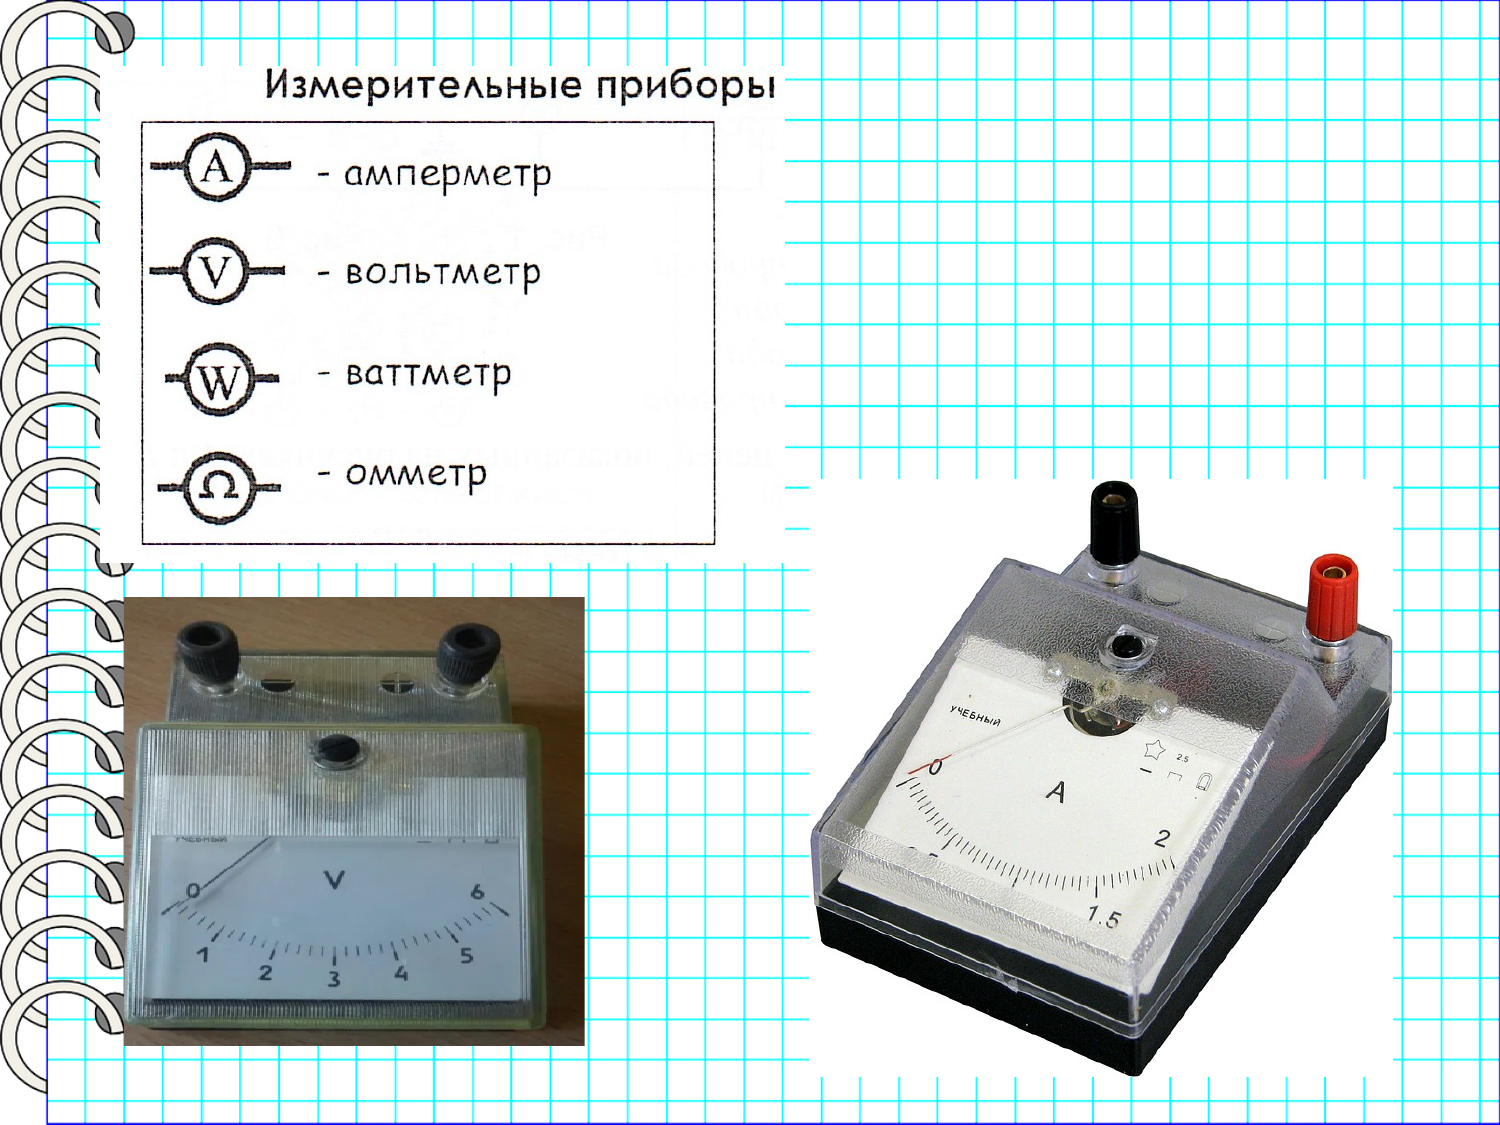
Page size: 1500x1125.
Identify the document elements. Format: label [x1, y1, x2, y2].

list [100, 66, 786, 563]
picture [0, 0, 1500, 1125]
